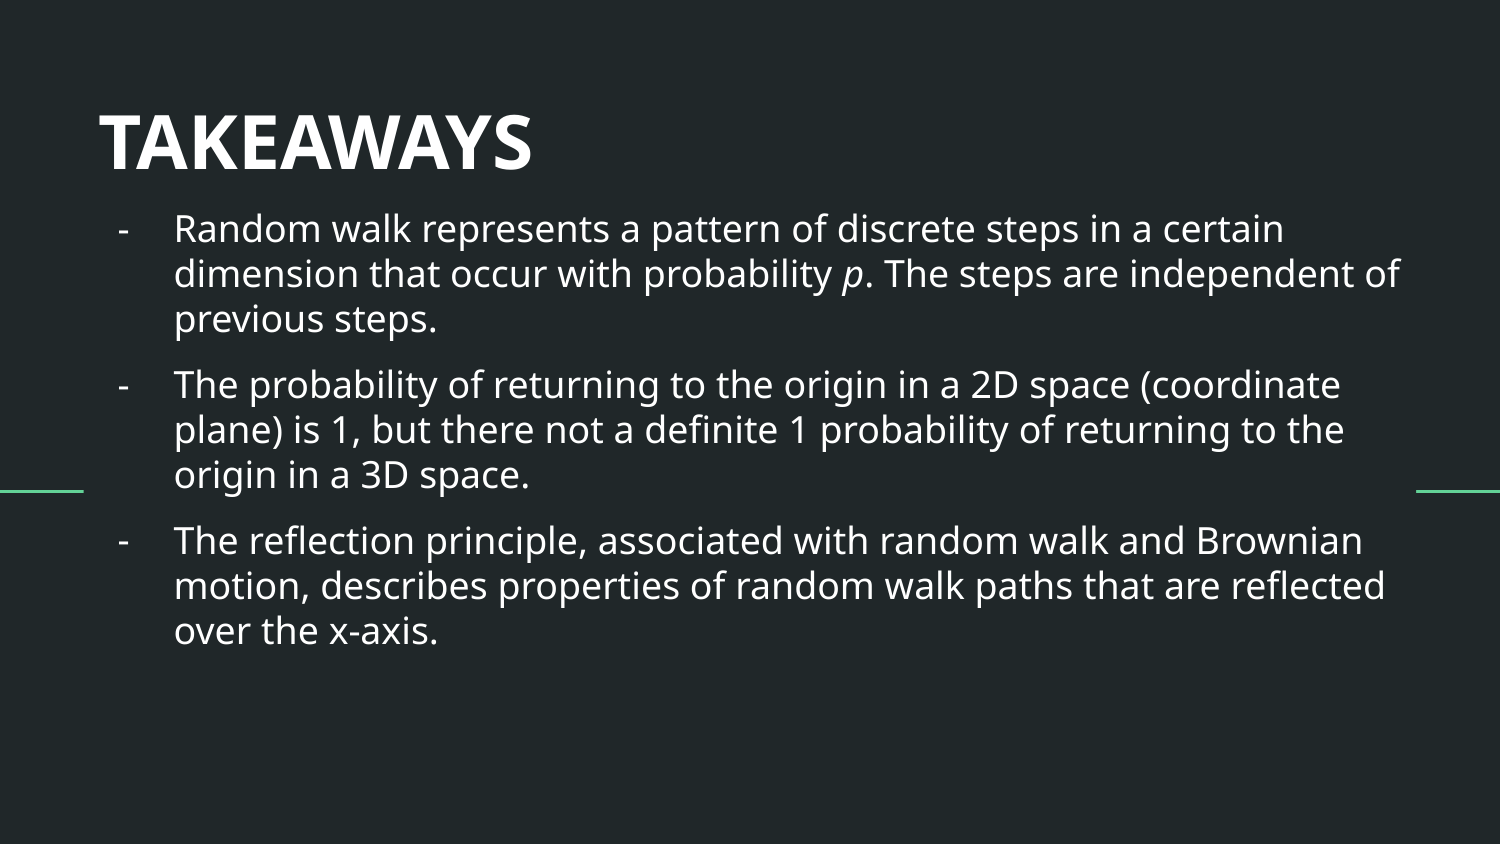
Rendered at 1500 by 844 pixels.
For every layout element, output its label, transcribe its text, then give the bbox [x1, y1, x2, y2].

title TAKEAWAYS Random walk represents a pattern of discrete steps in a certain dimension that occur with probability p. The steps are independent of previous steps. The probability of returning to the origin in a 2D space (coordinate plane) is 1, but there not a definite 1 probability of returning to the origin in a 3D space. The reflection principle, associated with random walk and Brownian motion, describes properties of random walk paths that are reflected over the x-axis. [83, 79, 1417, 795]
